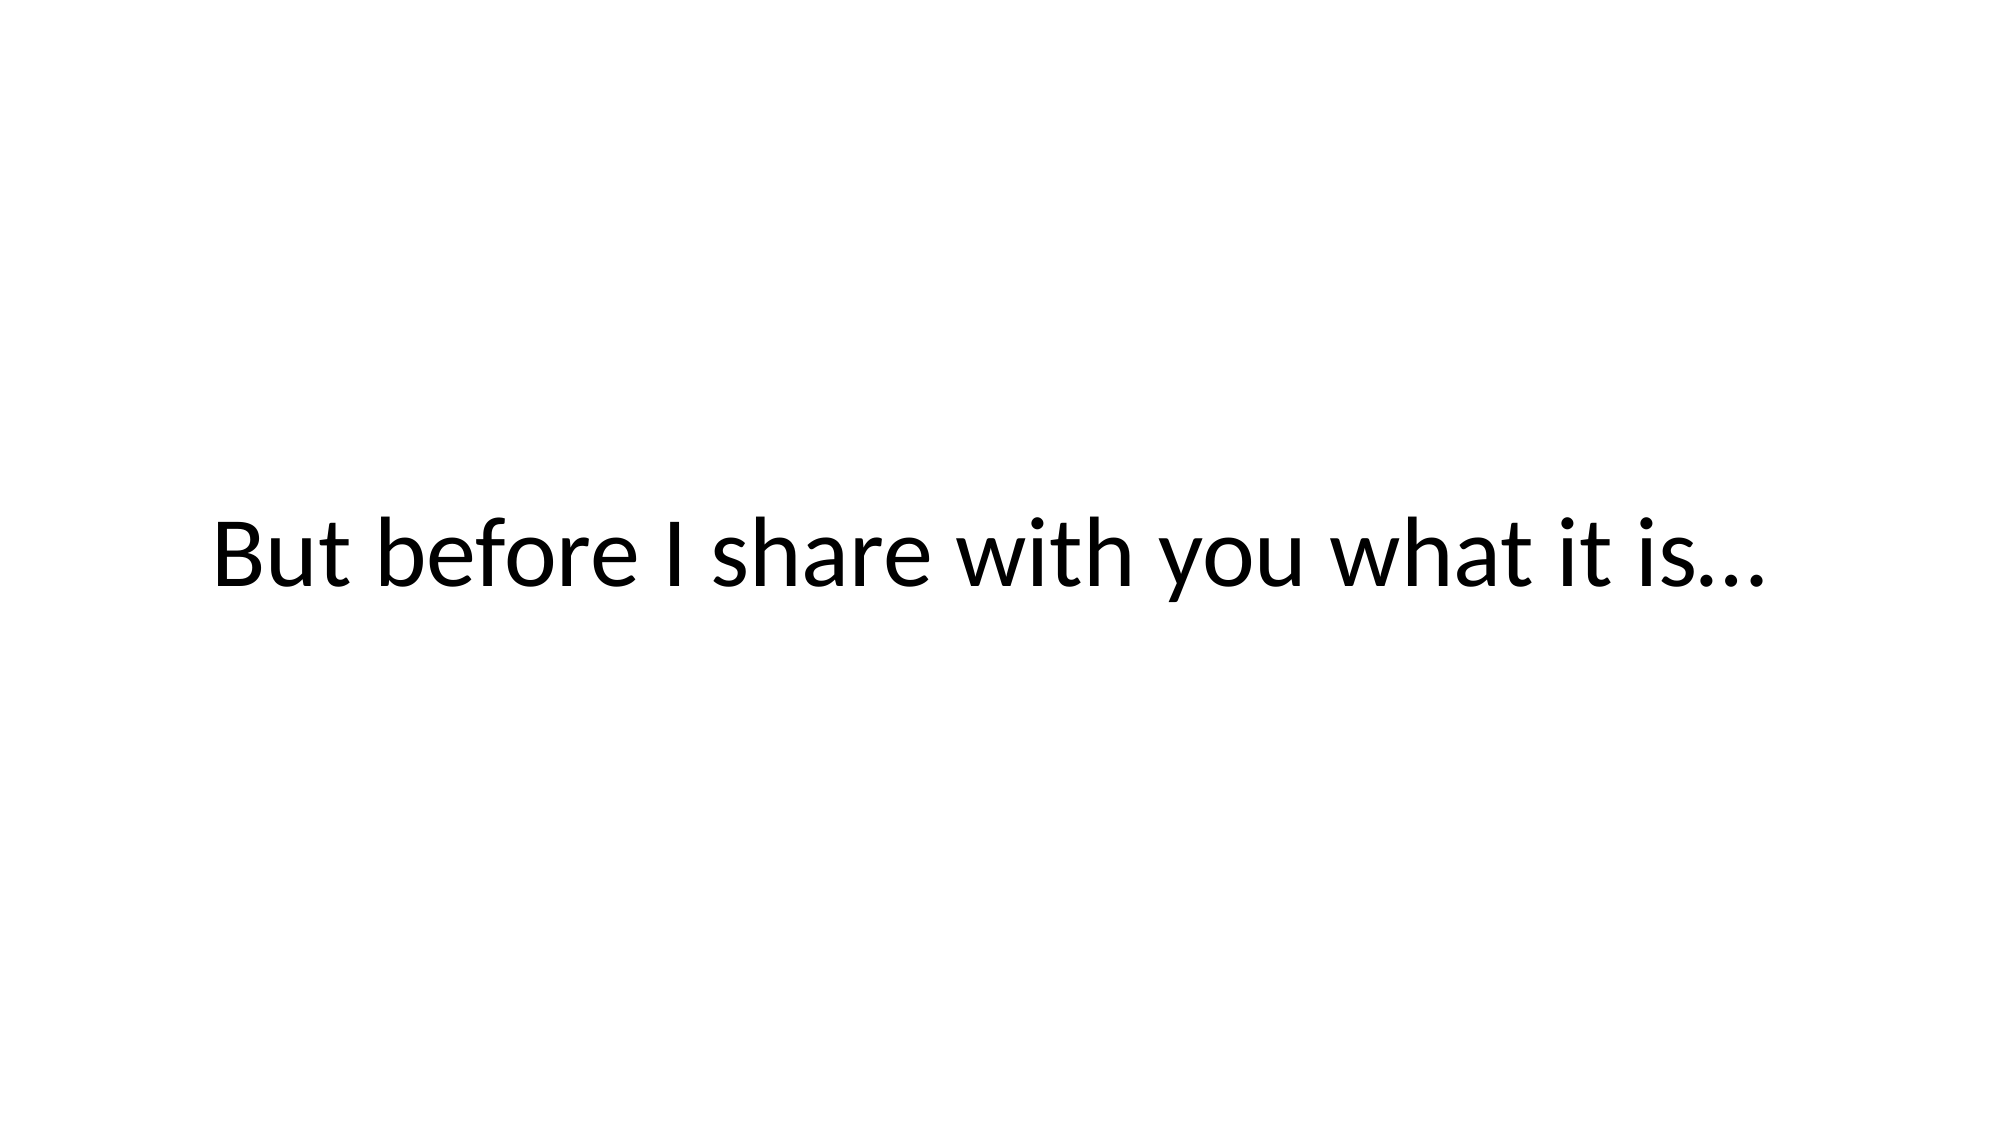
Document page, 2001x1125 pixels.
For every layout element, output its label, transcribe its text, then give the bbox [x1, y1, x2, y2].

list But before I share with you what it is… [186, 492, 1793, 997]
